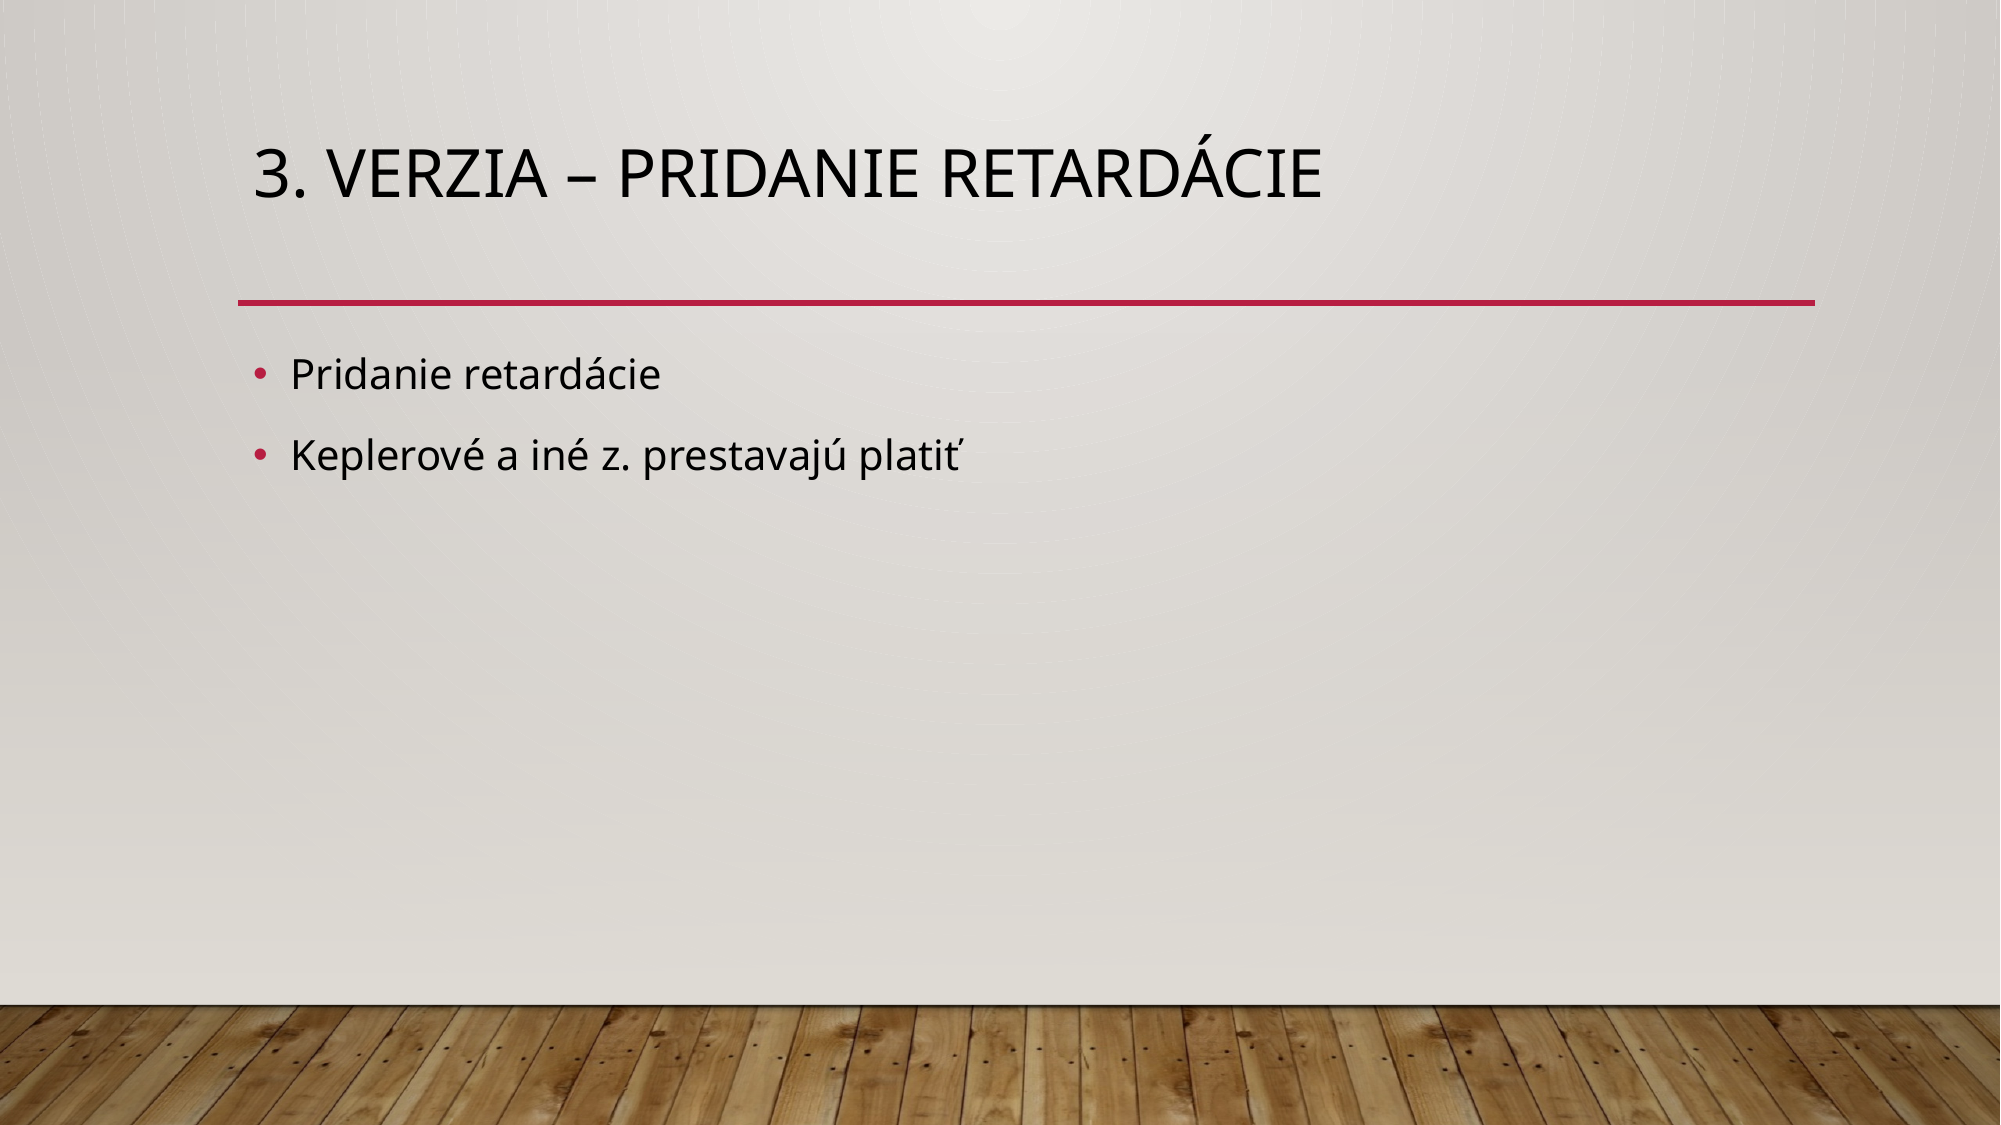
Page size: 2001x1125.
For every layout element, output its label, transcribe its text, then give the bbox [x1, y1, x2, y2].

title 3. Verzia – pridanie retardácie [238, 131, 1814, 305]
picture [0, 1005, 2000, 1125]
list Pridanie retardácie Keplerové a iné z. prestavajú platiť [238, 330, 1814, 897]
